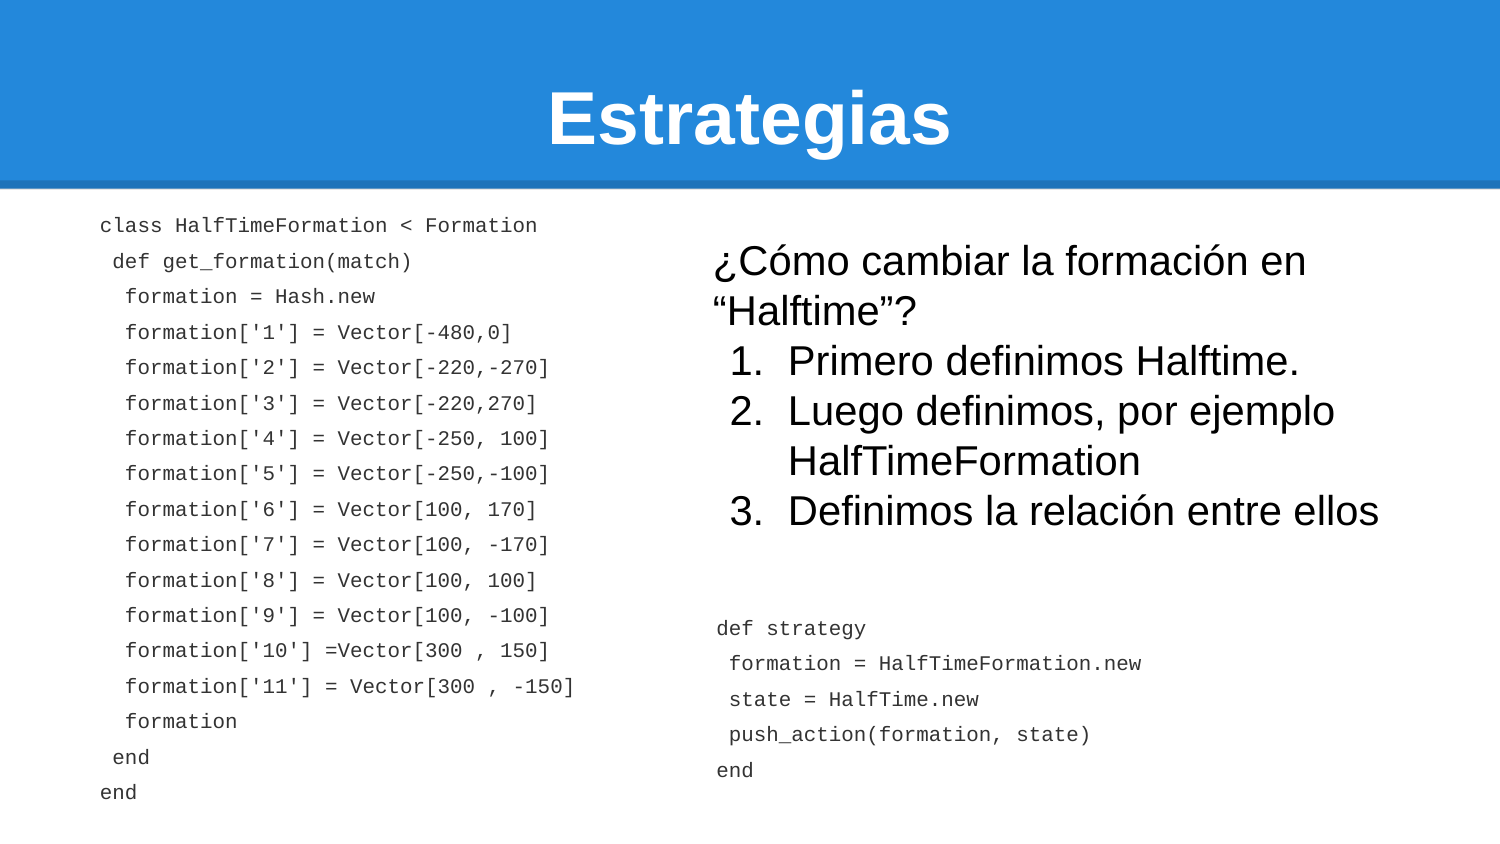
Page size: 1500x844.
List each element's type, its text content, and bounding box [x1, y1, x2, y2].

list ¿Cómo cambiar la formación en “Halftime”? Primero definimos Halftime. Luego definimos, por ejemplo HalfTimeFormation Definimos la relación entre ellos [794, 219, 1425, 588]
title Estrategias [75, 33, 1425, 175]
text_box class HalfTimeFormation < Formation def get_formation(match) formation = Hash.new formation['1'] = Vector[-480,0] formation['2'] = Vector[-220,-270] formation['3'] = Vector[-220,270] formation['4'] = Vector[-250, 100] formation['5'] = Vector[-250,-100] formation['6'] = Vector[100, 170] formation['7'] = Vector[100, -170] formation['8'] = Vector[100, 100] formation['9'] = Vector[100, -100] formation['10'] =Vector[300 , 150] formation['11'] = Vector[300 , -150] formation end end [84, 186, 794, 591]
text_box def strategy formation = HalfTimeFormation.new state = HalfTime.new push_action(formation, state) end [701, 588, 1468, 804]
